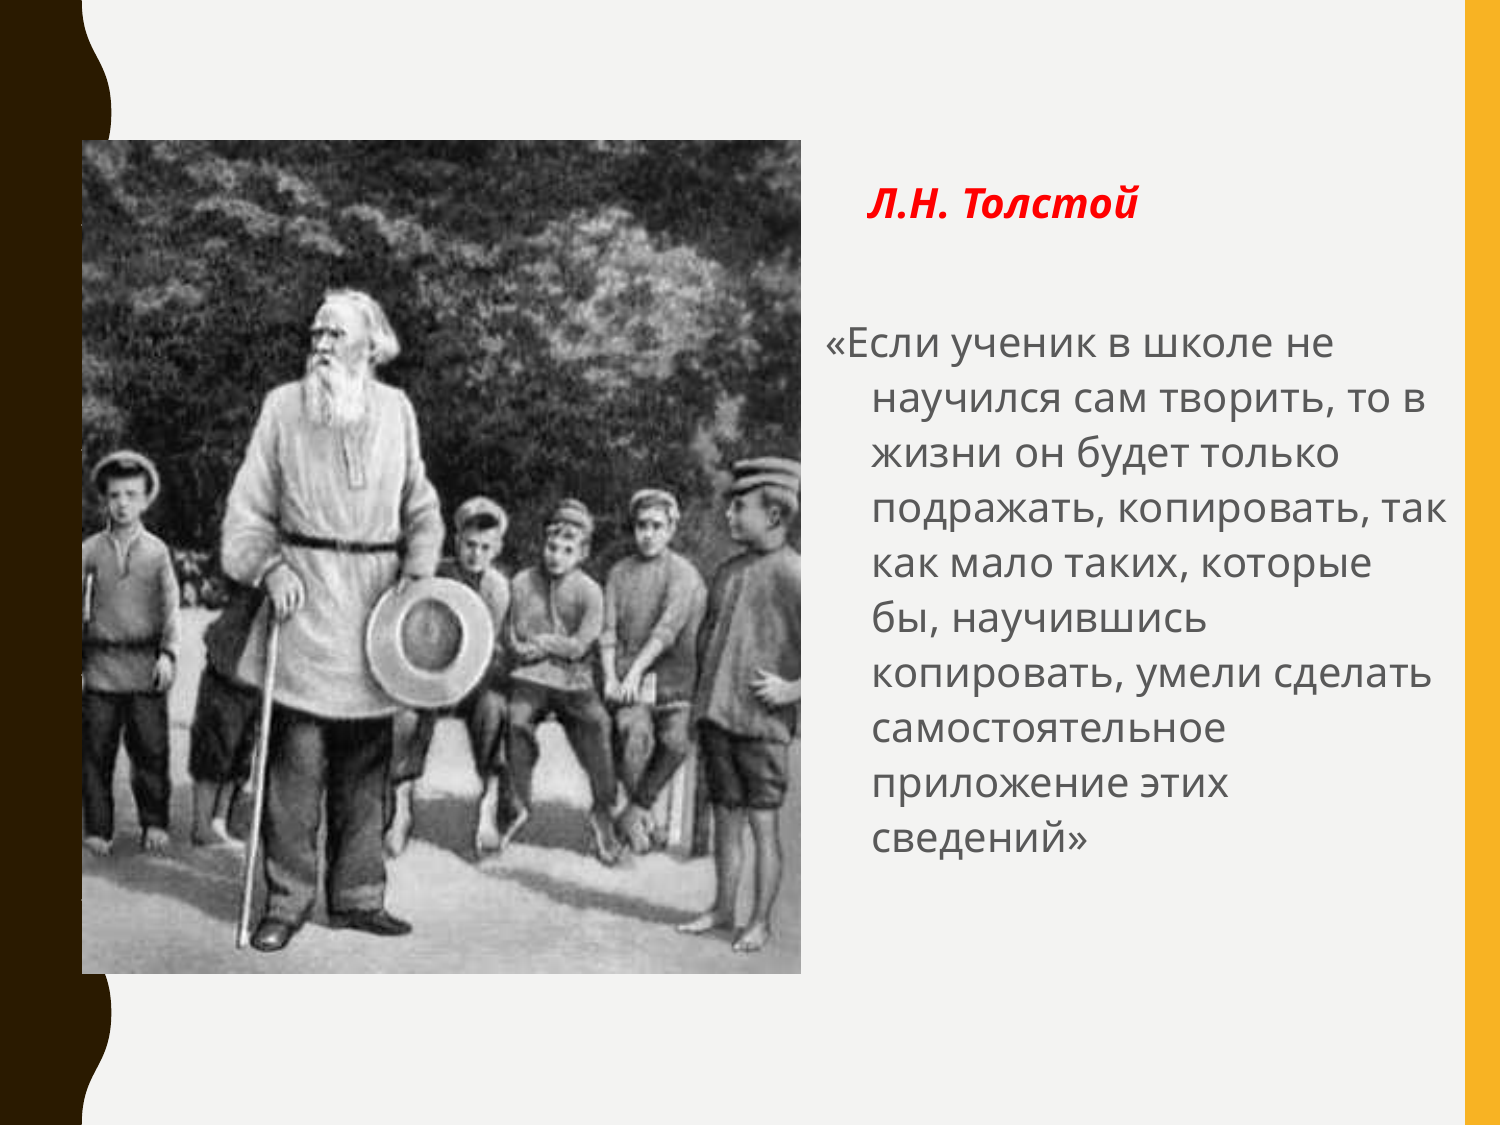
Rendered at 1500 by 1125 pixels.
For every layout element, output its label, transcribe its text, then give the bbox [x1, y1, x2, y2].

picture [81, 140, 801, 974]
list Л.Н. Толстой «Если ученик в школе не научился сам творить, то в жизни он будет только подражать, копировать, так как мало таких, которые бы, научившись копировать, умели сделать самостоятельное приложение этих сведений» [796, 164, 1466, 1025]
